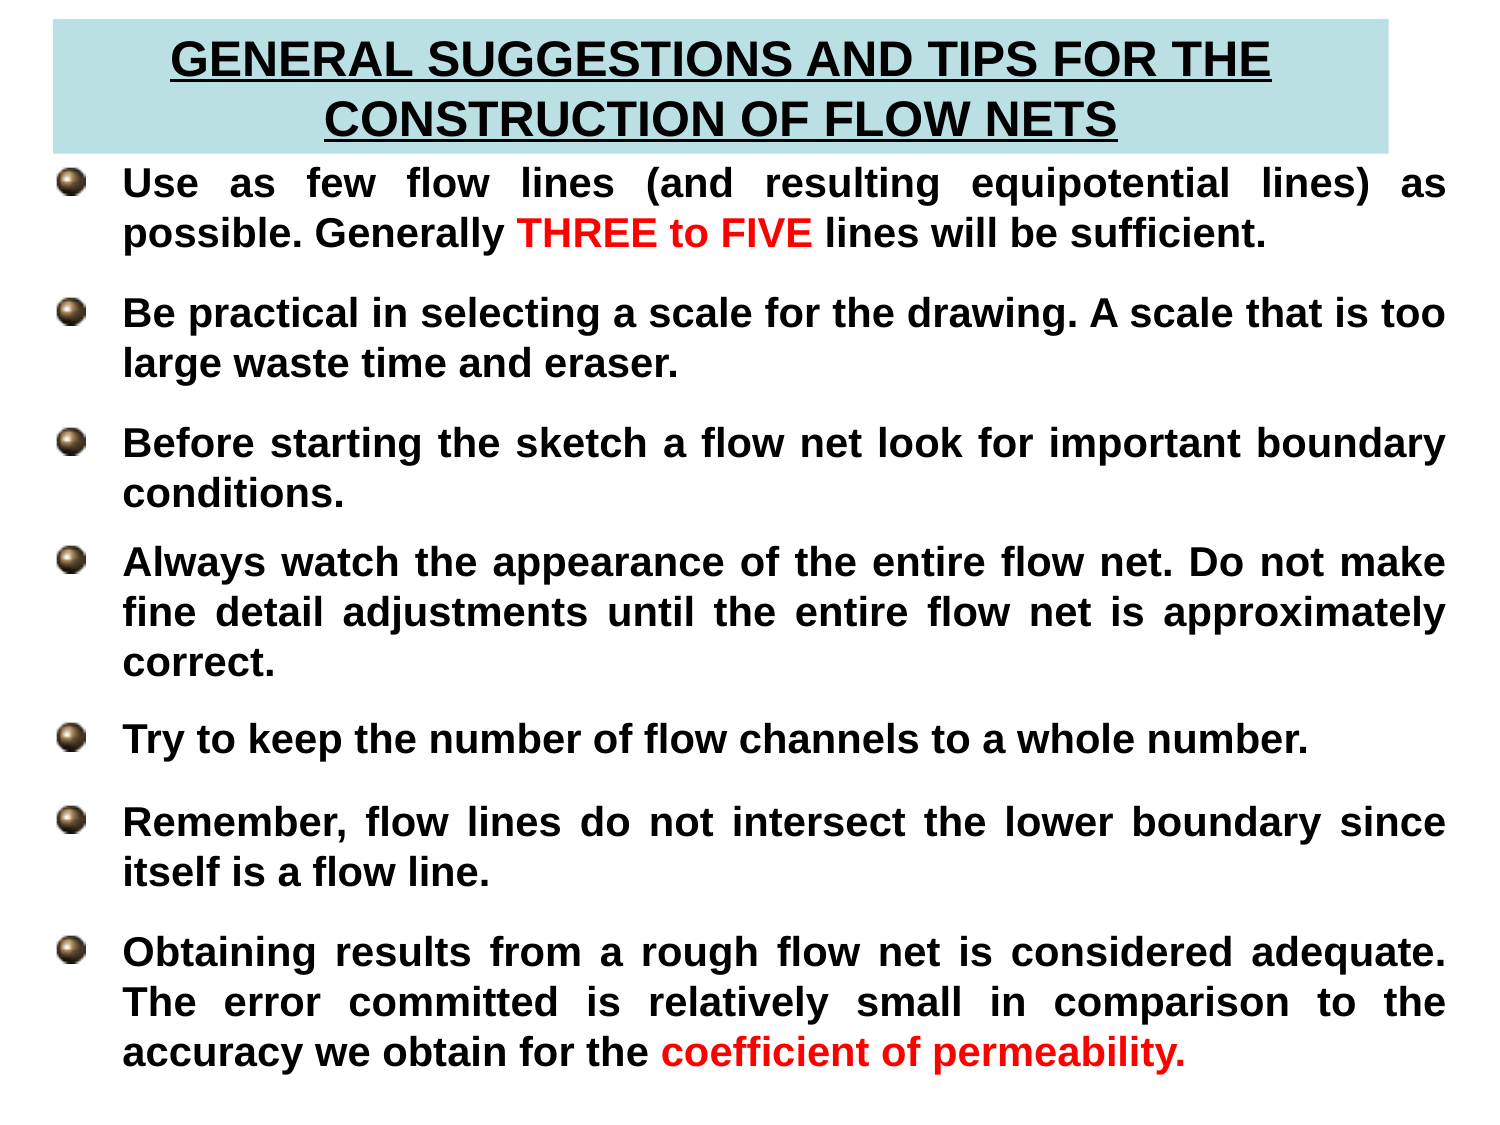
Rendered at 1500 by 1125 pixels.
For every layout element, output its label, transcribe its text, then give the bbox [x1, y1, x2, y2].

picture [55, 166, 86, 196]
text_box Be practical in selecting a scale for the drawing. A scale that is too large waste time and eraser. [41, 278, 1462, 394]
picture [55, 544, 86, 574]
text_box Always watch the appearance of the entire flow net. Do not make fine detail adjustments until the entire flow net is approximately correct. [41, 527, 1462, 692]
text_box Remember, flow lines do not intersect the lower boundary since itself is a flow line. [41, 786, 1462, 902]
text_box Try to keep the number of flow channels to a whole number. [41, 704, 1462, 769]
picture [55, 934, 86, 964]
picture [55, 296, 86, 326]
picture [55, 426, 86, 456]
text_box GENERAL SUGGESTIONS AND TIPS FOR THE CONSTRUCTION OF FLOW NETS [53, 18, 1389, 148]
text_box Before starting the sketch a flow net look for important boundary conditions. [41, 408, 1462, 524]
picture [55, 804, 86, 834]
picture [55, 721, 86, 752]
text_box Use as few flow lines (and resulting equipotential lines) as possible. Generally THREE to FIVE lines will be sufficient. [41, 148, 1462, 264]
text_box Obtaining results from a rough flow net is considered adequate. The error committed is relatively small in comparison to the accuracy we obtain for the coefficient of permeability. [41, 916, 1462, 1082]
